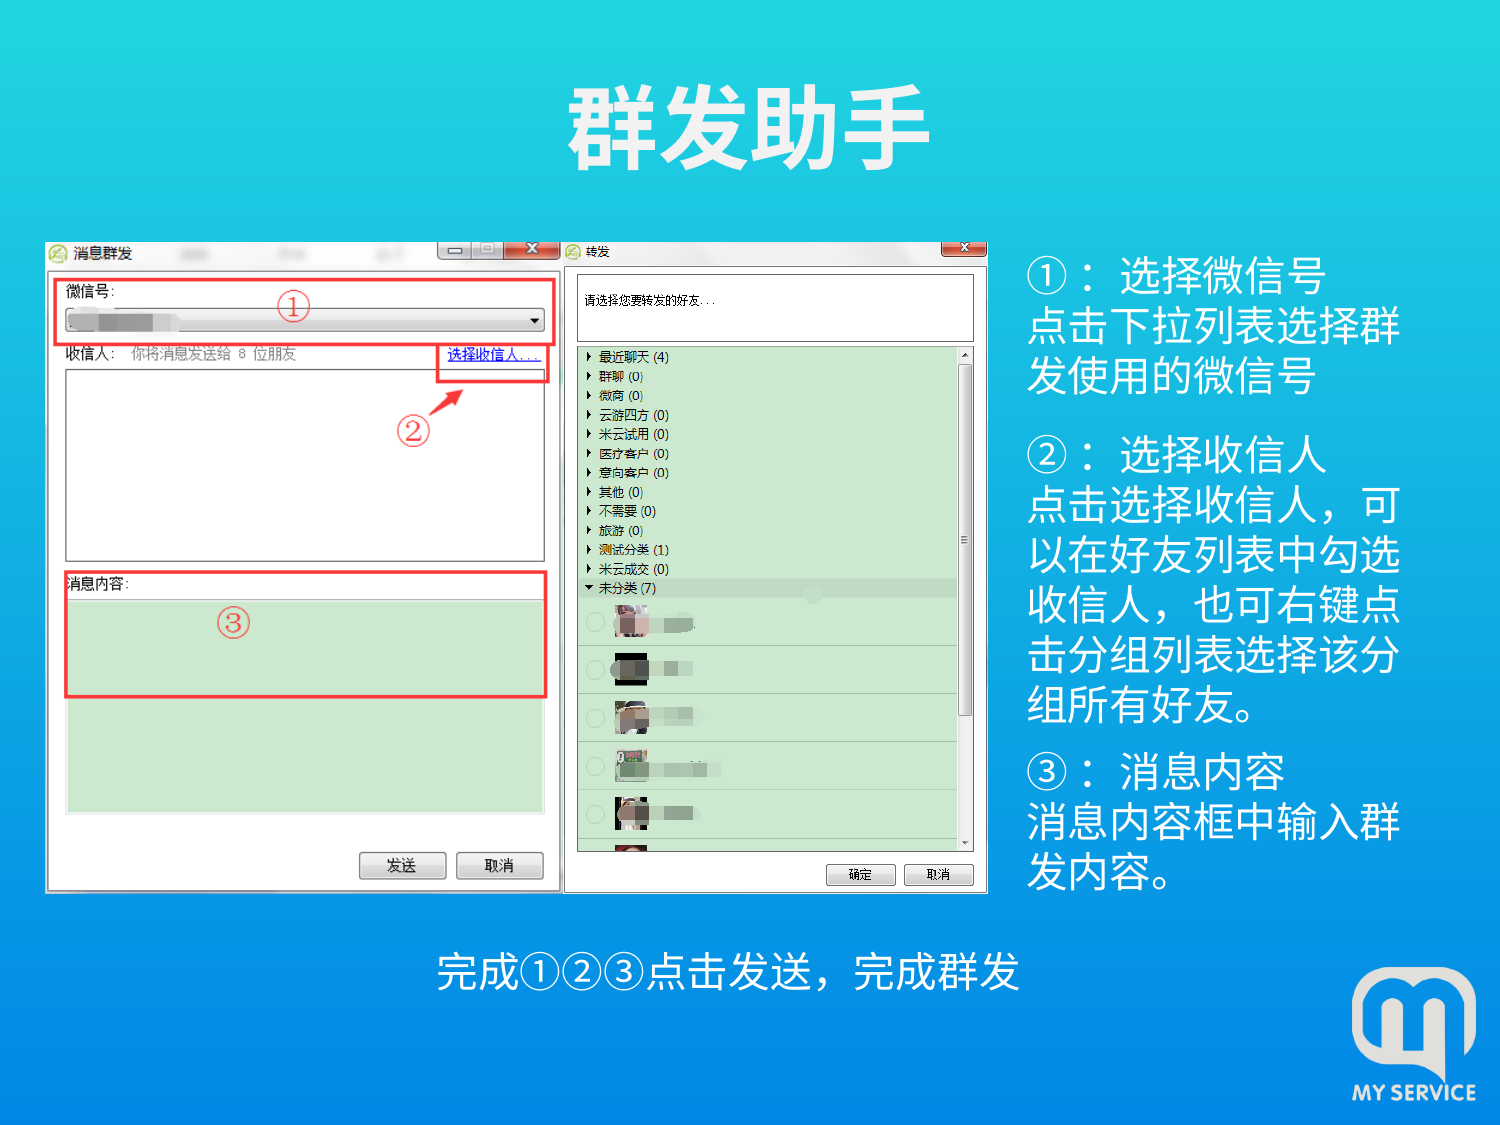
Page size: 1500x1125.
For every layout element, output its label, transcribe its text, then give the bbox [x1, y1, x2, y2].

title 群发助手 [75, 32, 1425, 220]
text_box ②：选择收信人 点击选择收信人，可以在好友列表中勾选收信人，也可右键点击分组列表选择该分组所有好友。 [1011, 421, 1436, 737]
picture [0, 241, 1011, 902]
text_box 完成①②③点击发送，完成群发 [421, 938, 1036, 1003]
picture [1352, 967, 1476, 1107]
text_box ③：消息内容 消息内容框中输入群发内容。 [1011, 738, 1436, 904]
text_box ①：选择微信号 点击下拉列表选择群发使用的微信号 [1011, 242, 1436, 407]
